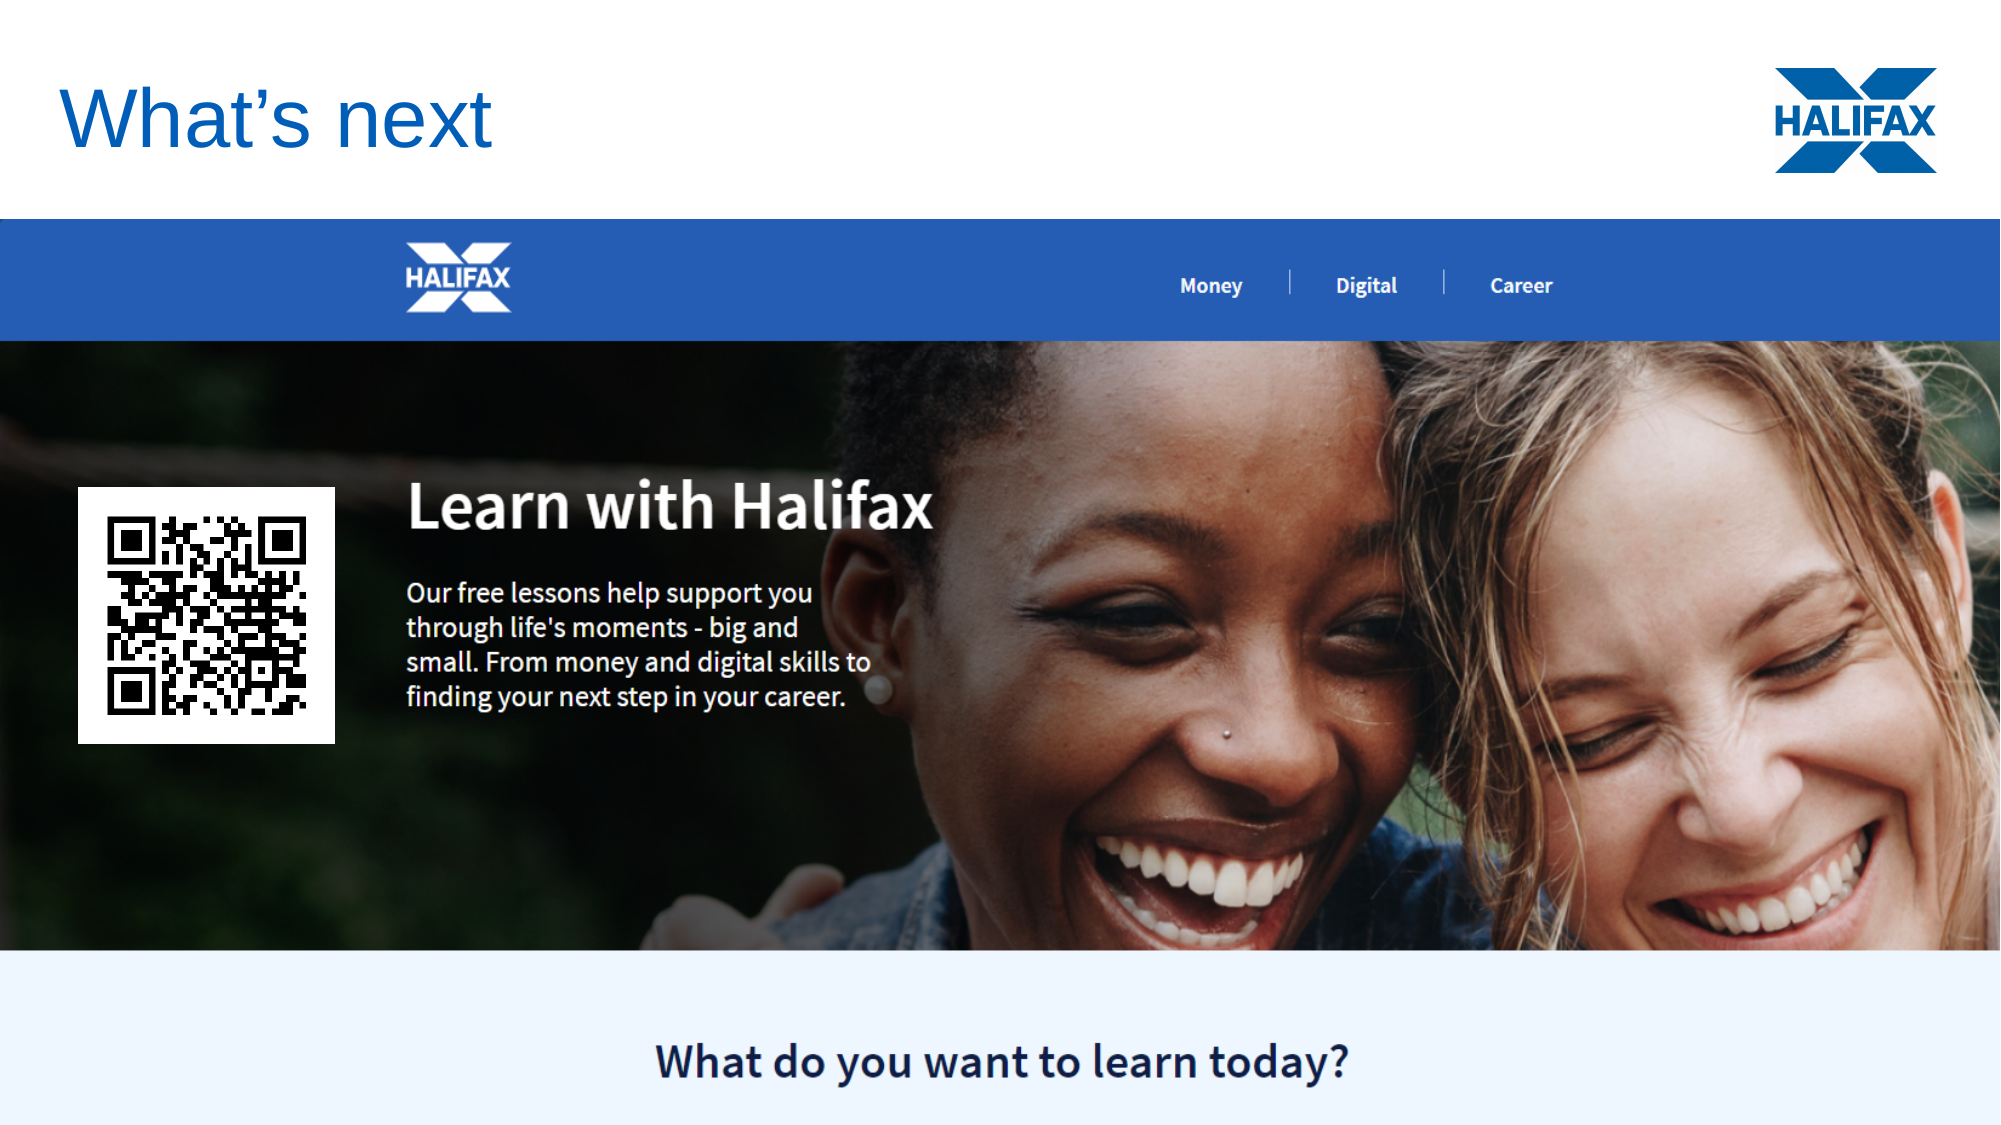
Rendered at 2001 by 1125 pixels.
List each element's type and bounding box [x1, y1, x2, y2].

picture [1775, 68, 1937, 173]
picture [0, 219, 2000, 1125]
